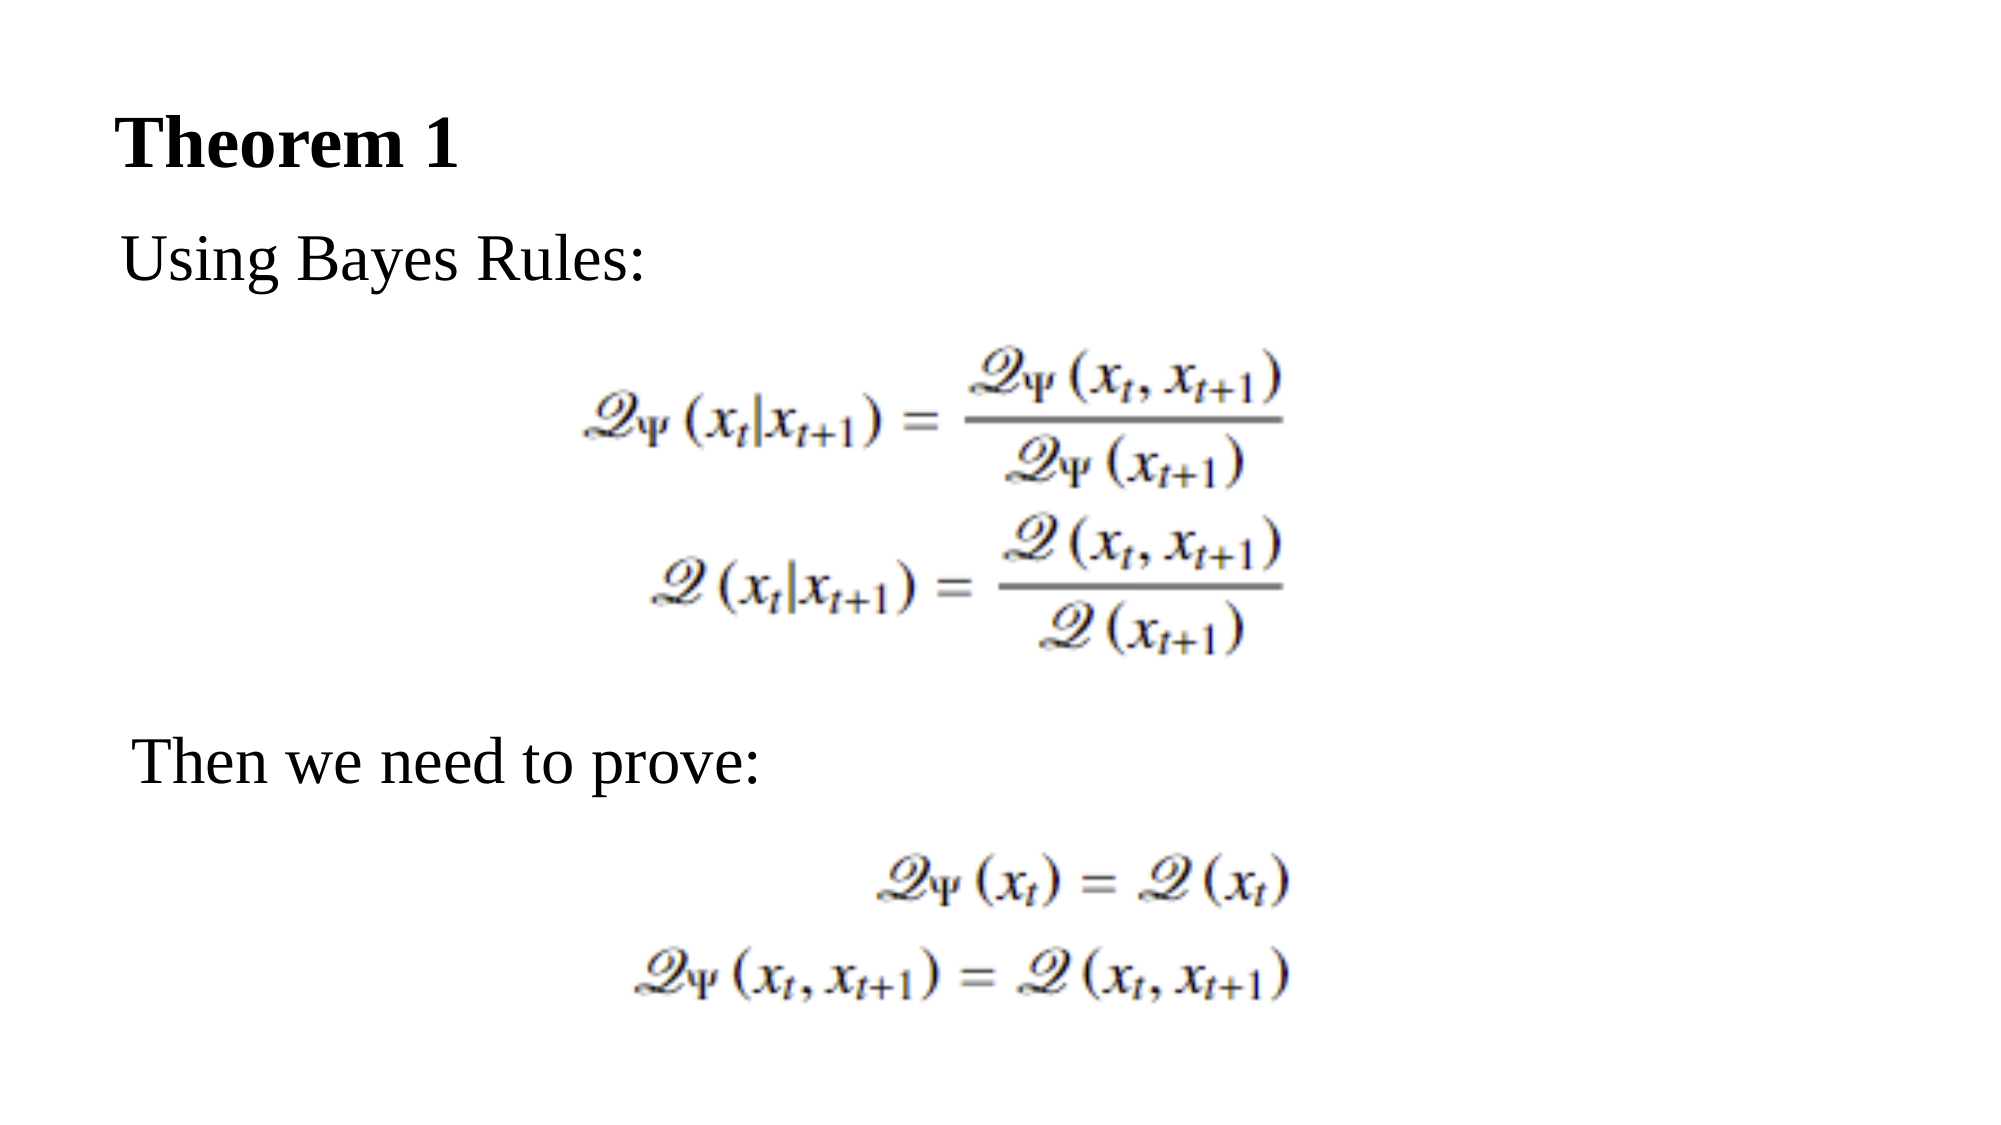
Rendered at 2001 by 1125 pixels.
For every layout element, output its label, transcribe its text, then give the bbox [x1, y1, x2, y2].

text_box Using Bayes Rules: [71, 206, 1027, 302]
text_box Theorem 1 [99, 85, 1100, 281]
text_box Then we need to prove: [99, 709, 1055, 804]
picture [549, 302, 1427, 710]
picture [593, 804, 1382, 1064]
